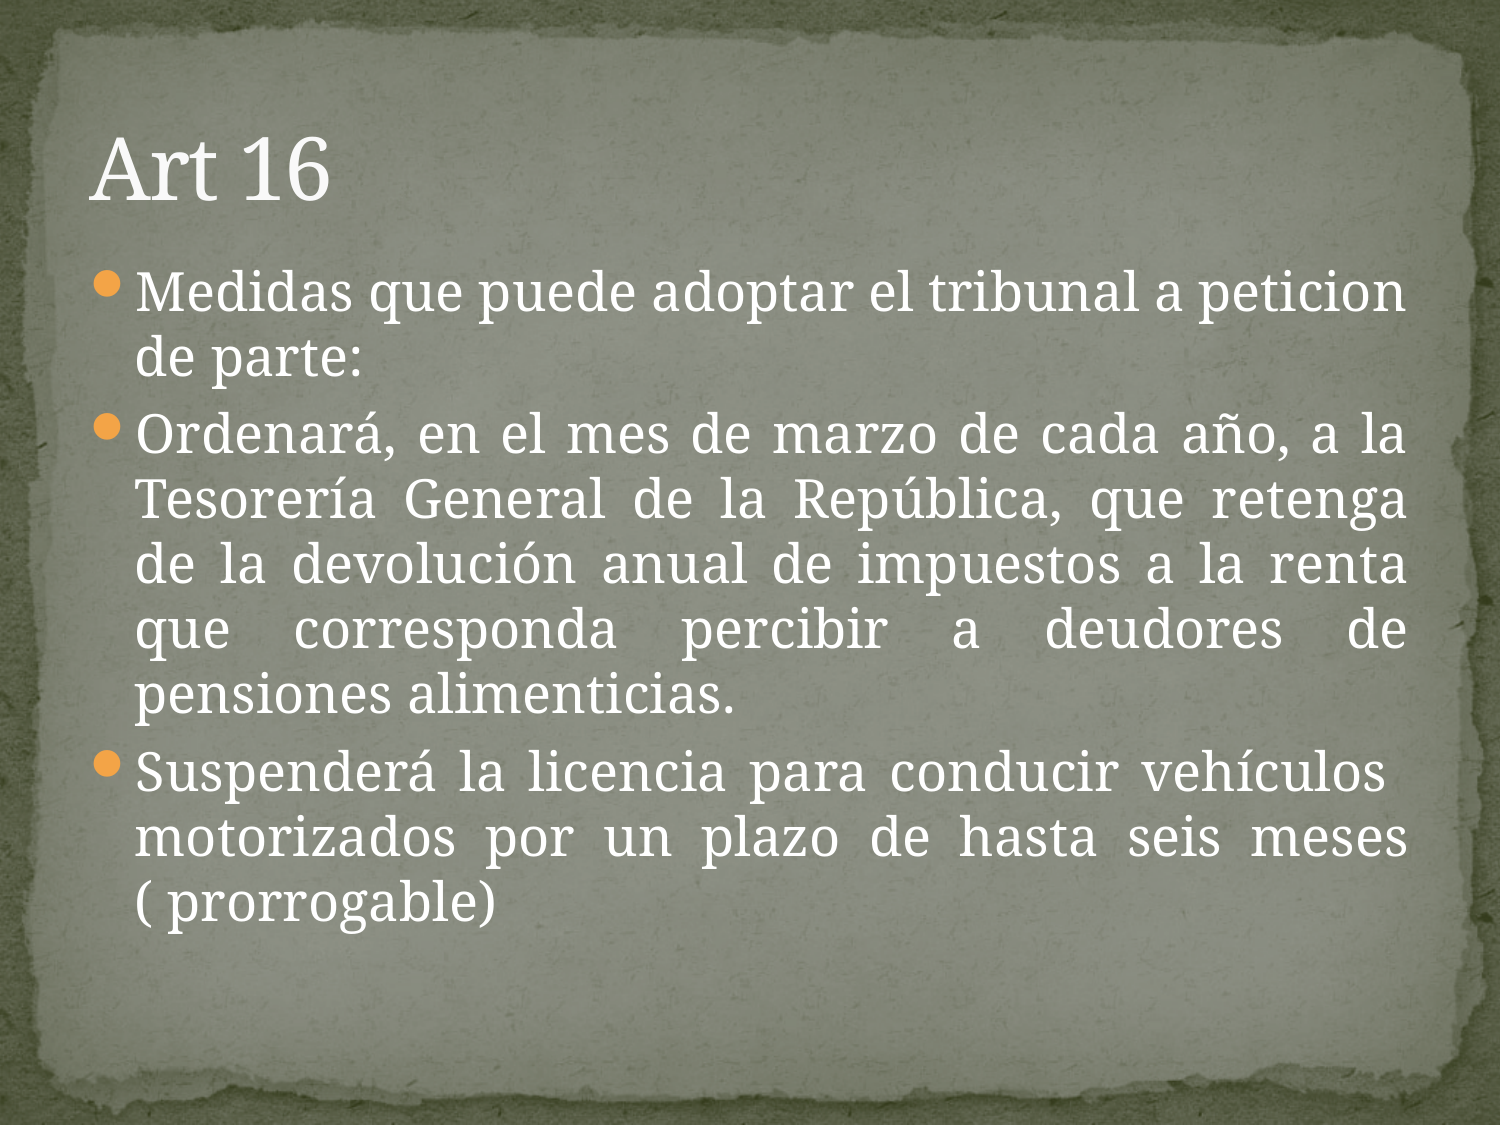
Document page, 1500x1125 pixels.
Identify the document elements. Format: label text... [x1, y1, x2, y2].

list Medidas que puede adoptar el tribunal a peticion de parte: Ordenará, en el mes de marzo de cada año, a la Tesorería General de la República, que retenga de la devolución anual de impuestos a la renta que corresponda percibir a deudores de pensiones alimenticias. Suspenderá la licencia para conducir vehículos motorizados por un plazo de hasta seis meses ( prorrogable) [75, 249, 1425, 1000]
title Art 16 [74, 24, 1425, 225]
